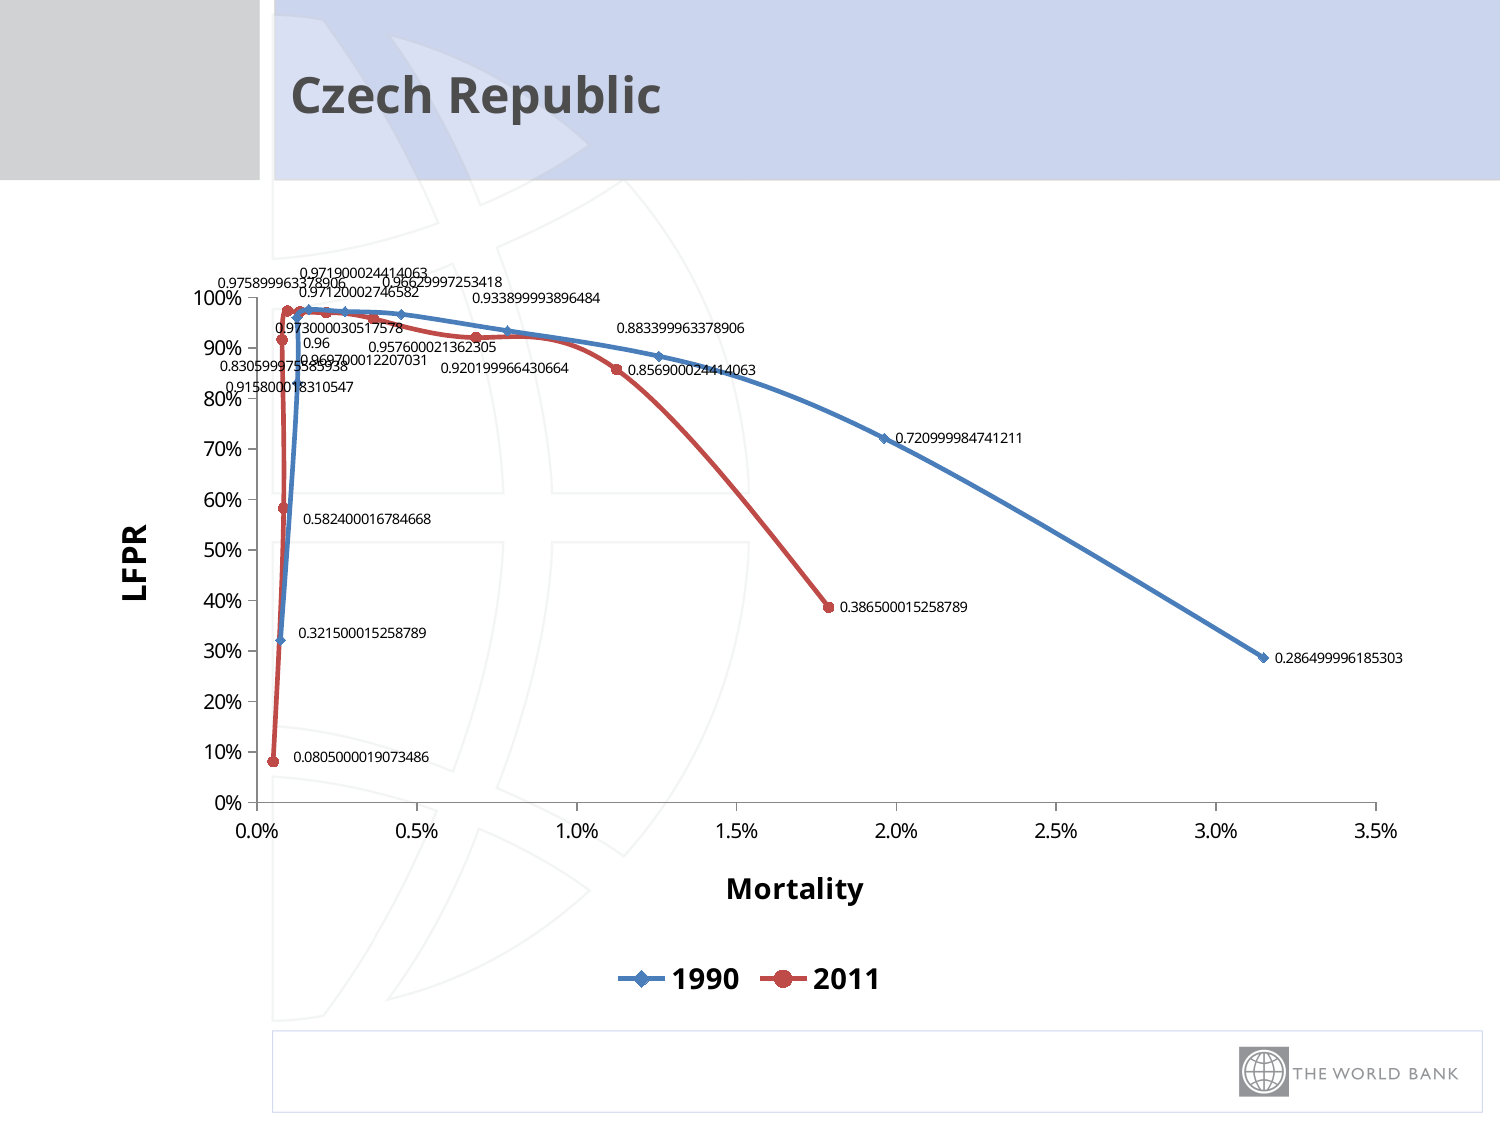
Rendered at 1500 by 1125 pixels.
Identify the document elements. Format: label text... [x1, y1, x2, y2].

chart [74, 262, 1426, 1006]
title Czech Republic [274, 0, 1500, 188]
picture [0, 0, 1500, 1125]
